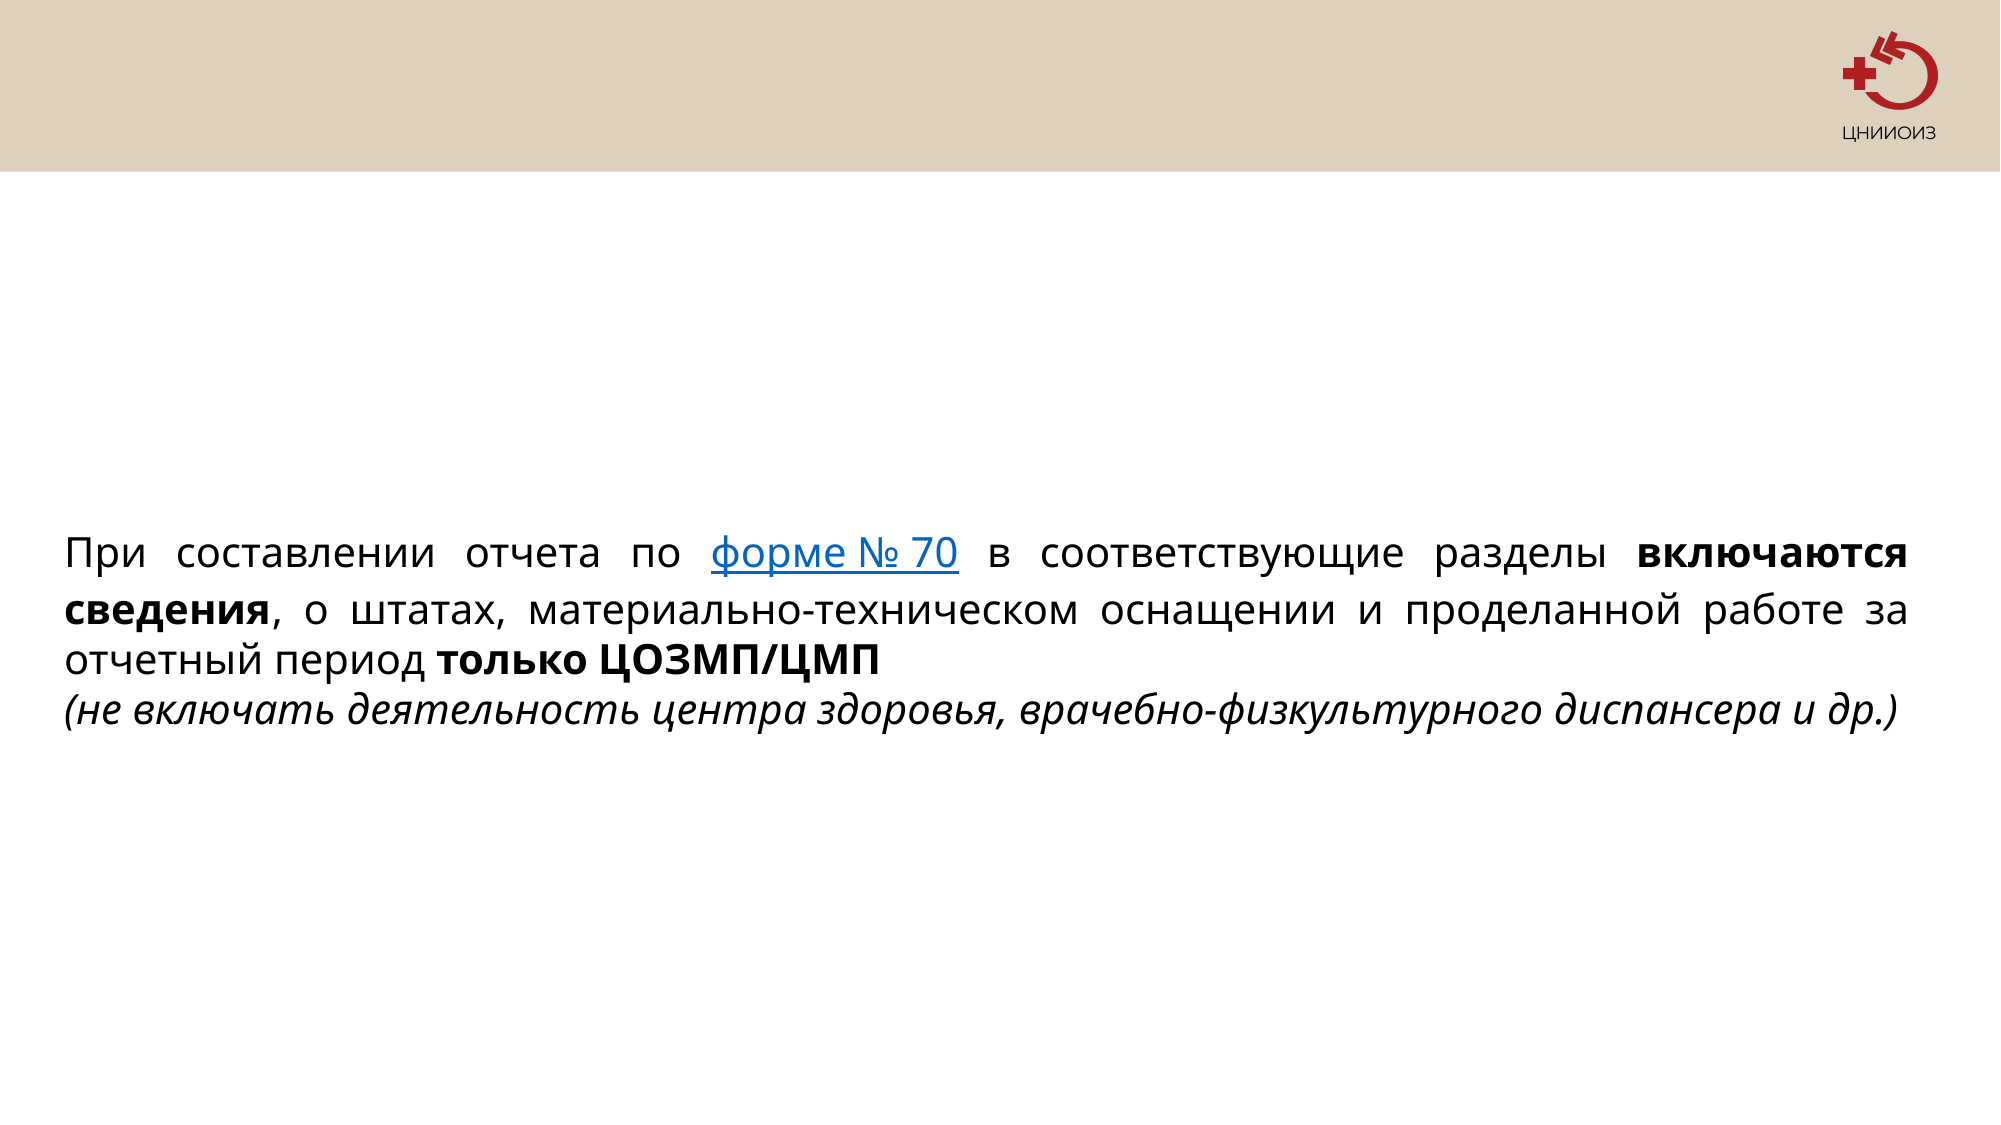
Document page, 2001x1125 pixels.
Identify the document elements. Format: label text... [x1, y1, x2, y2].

text_box [0, 0, 2000, 173]
text_box При составлении отчета по форме № 70 в соответствующие разделы включаются сведения, о штатах, материально-техническом оснащении и проделанной работе за отчетный период только ЦОЗМП/ЦМП (не включать деятельность центра здоровья, врачебно-физкультурного диспансера и др.) [49, 518, 1925, 741]
picture [1843, 31, 1938, 142]
